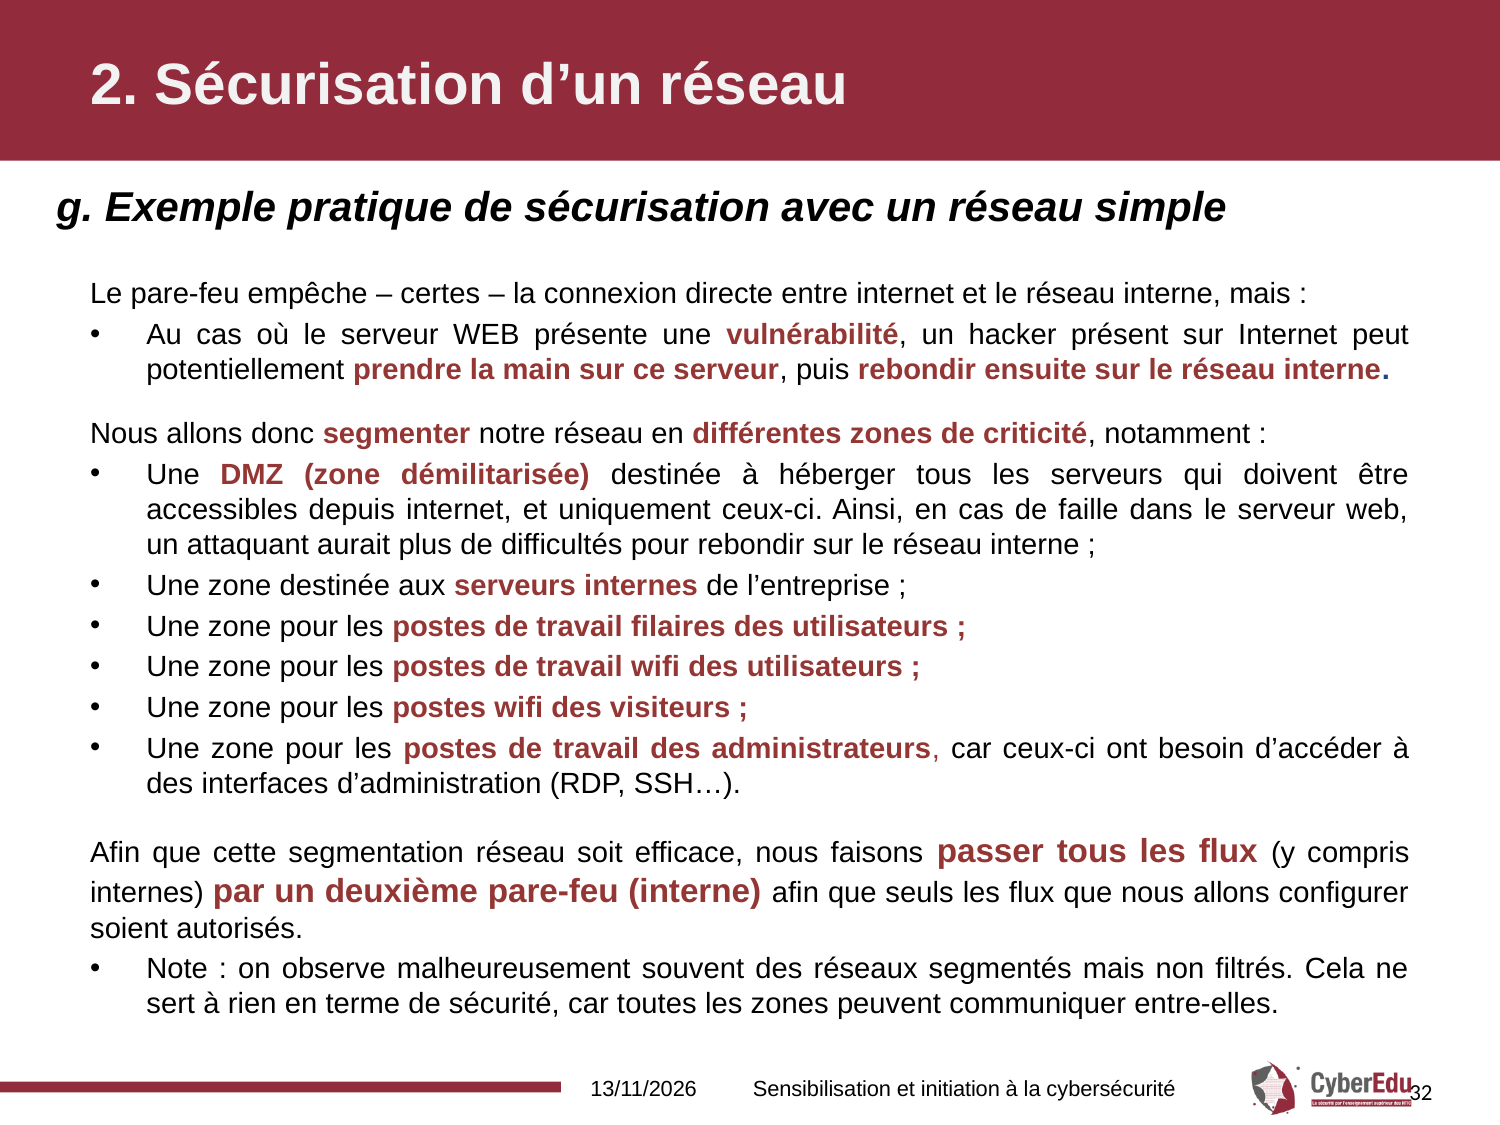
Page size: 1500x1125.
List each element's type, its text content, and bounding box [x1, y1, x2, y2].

list Le pare-feu empêche – certes – la connexion directe entre internet et le réseau interne, mais : Au cas où le serveur WEB présente une vulnérabilité, un hacker présent sur Internet peut potentiellement prendre la main sur ce serveur, puis rebondir ensuite sur le réseau interne. Nous allons donc segmenter notre réseau en différentes zones de criticité, notamment : Une DMZ (zone démilitarisée) destinée à héberger tous les serveurs qui doivent être accessibles depuis internet, et uniquement ceux-ci. Ainsi, en cas de faille dans le serveur web, un attaquant aurait plus de difficultés pour rebondir sur le réseau interne ; Une zone destinée aux serveurs internes de l’entreprise ; Une zone pour les postes de travail filaires des utilisateurs ; Une zone pour les postes de travail wifi des utilisateurs ; Une zone pour les postes wifi des visiteurs ; Une zone pour les postes de travail des administrateurs, car ceux-ci ont besoin d’accéder à des interfaces d’administration (RDP, SSH…). Afin que cette segmentation réseau soit efficace, nous faisons passer tous les flux (y compris internes) par un deuxième pare-feu (interne) afin que seuls les flux que nous allons configurer soient autorisés. Note : on observe malheureusement souvent des réseaux segmentés mais non filtrés. Cela ne sert à rien en terme de sécurité, car toutes les zones peuvent communiquer entre-elles. [75, 268, 1425, 1024]
picture [1246, 1060, 1412, 1115]
title 2. Sécurisation d’un réseau [75, 1, 1425, 161]
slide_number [561, 1057, 727, 1118]
footer Sensibilisation et initiation à la cybersécurité [738, 1057, 1236, 1118]
text_box g. Exemple pratique de sécurisation avec un réseau simple [41, 172, 1471, 268]
